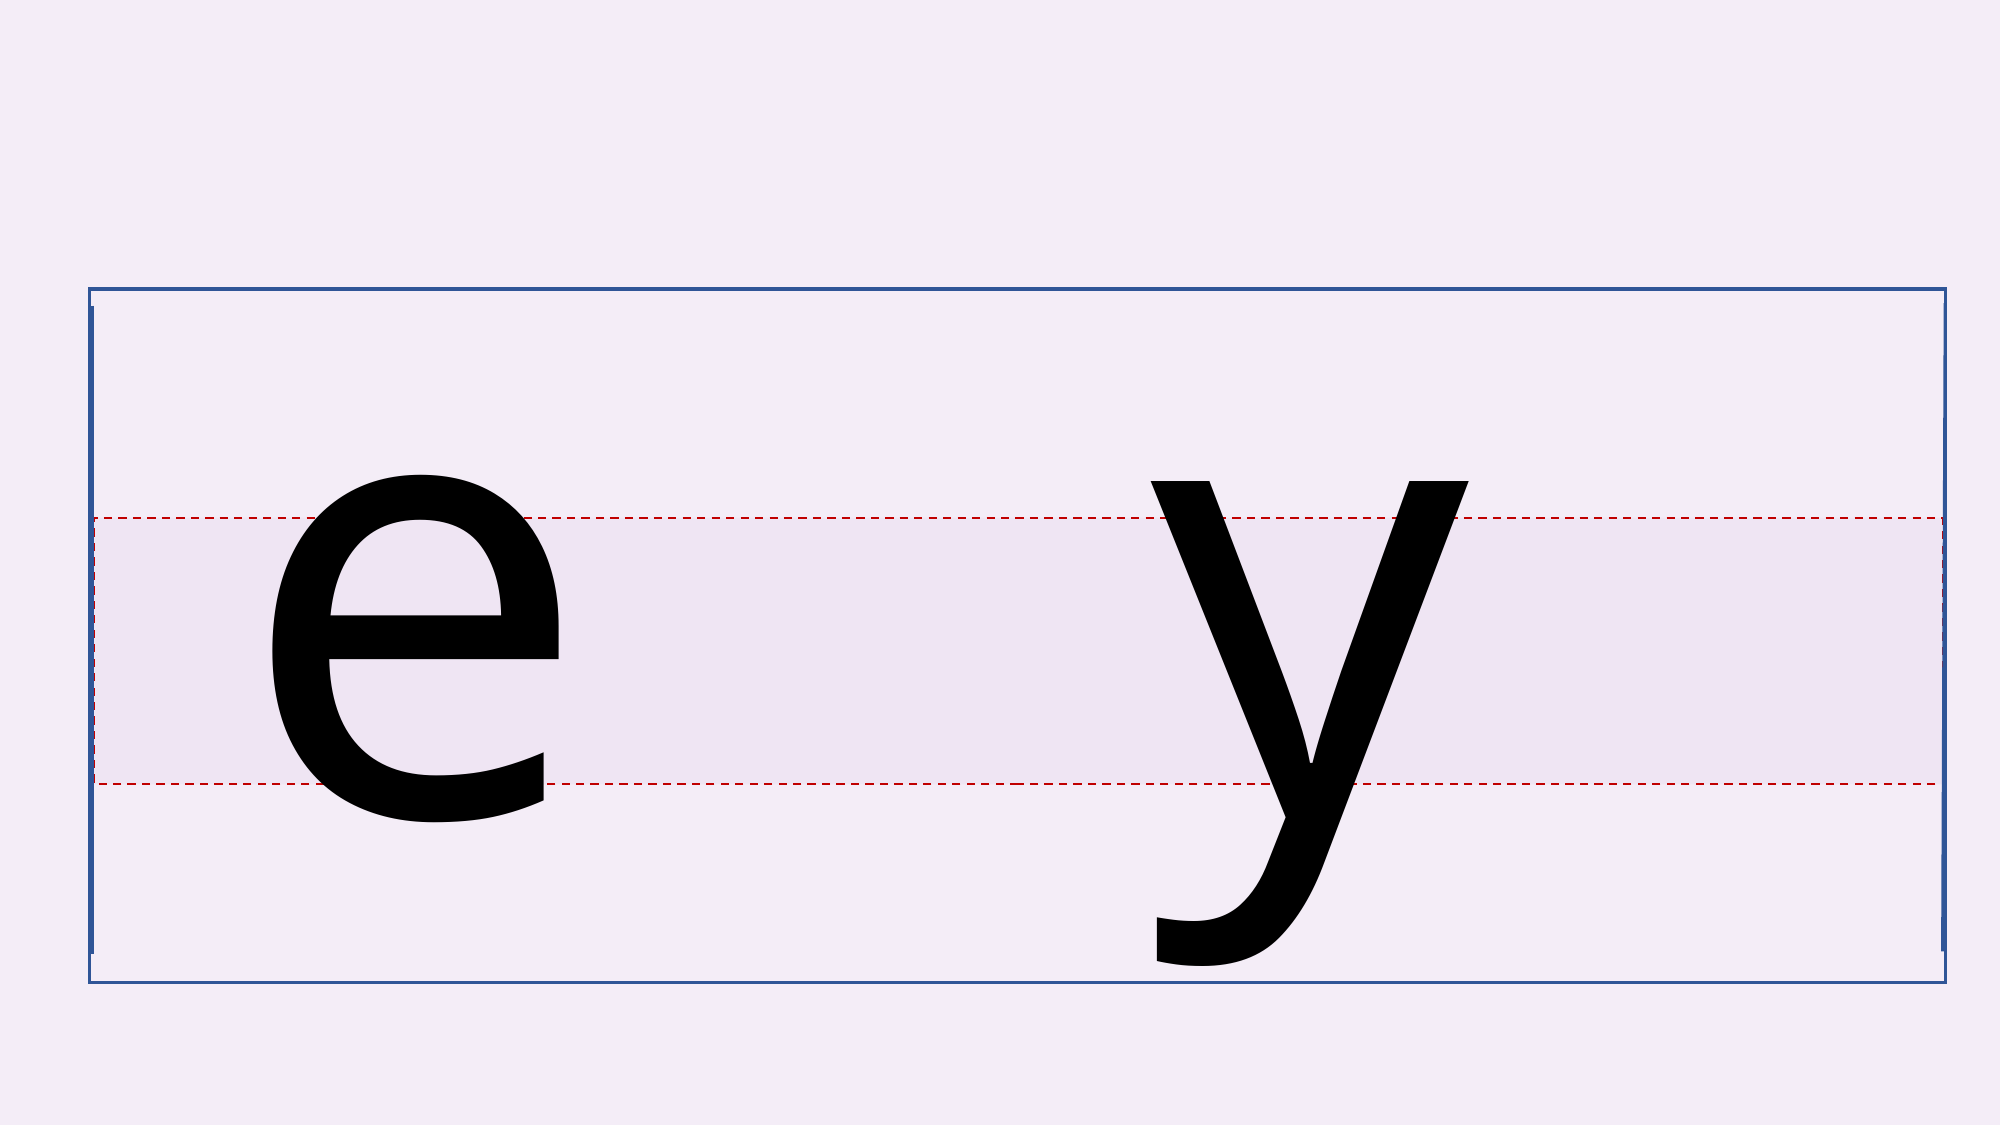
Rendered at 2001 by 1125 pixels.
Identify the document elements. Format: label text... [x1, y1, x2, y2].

subtitle e [61, 269, 1135, 1048]
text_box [89, 288, 1946, 983]
text_box y [1135, 269, 1950, 1093]
